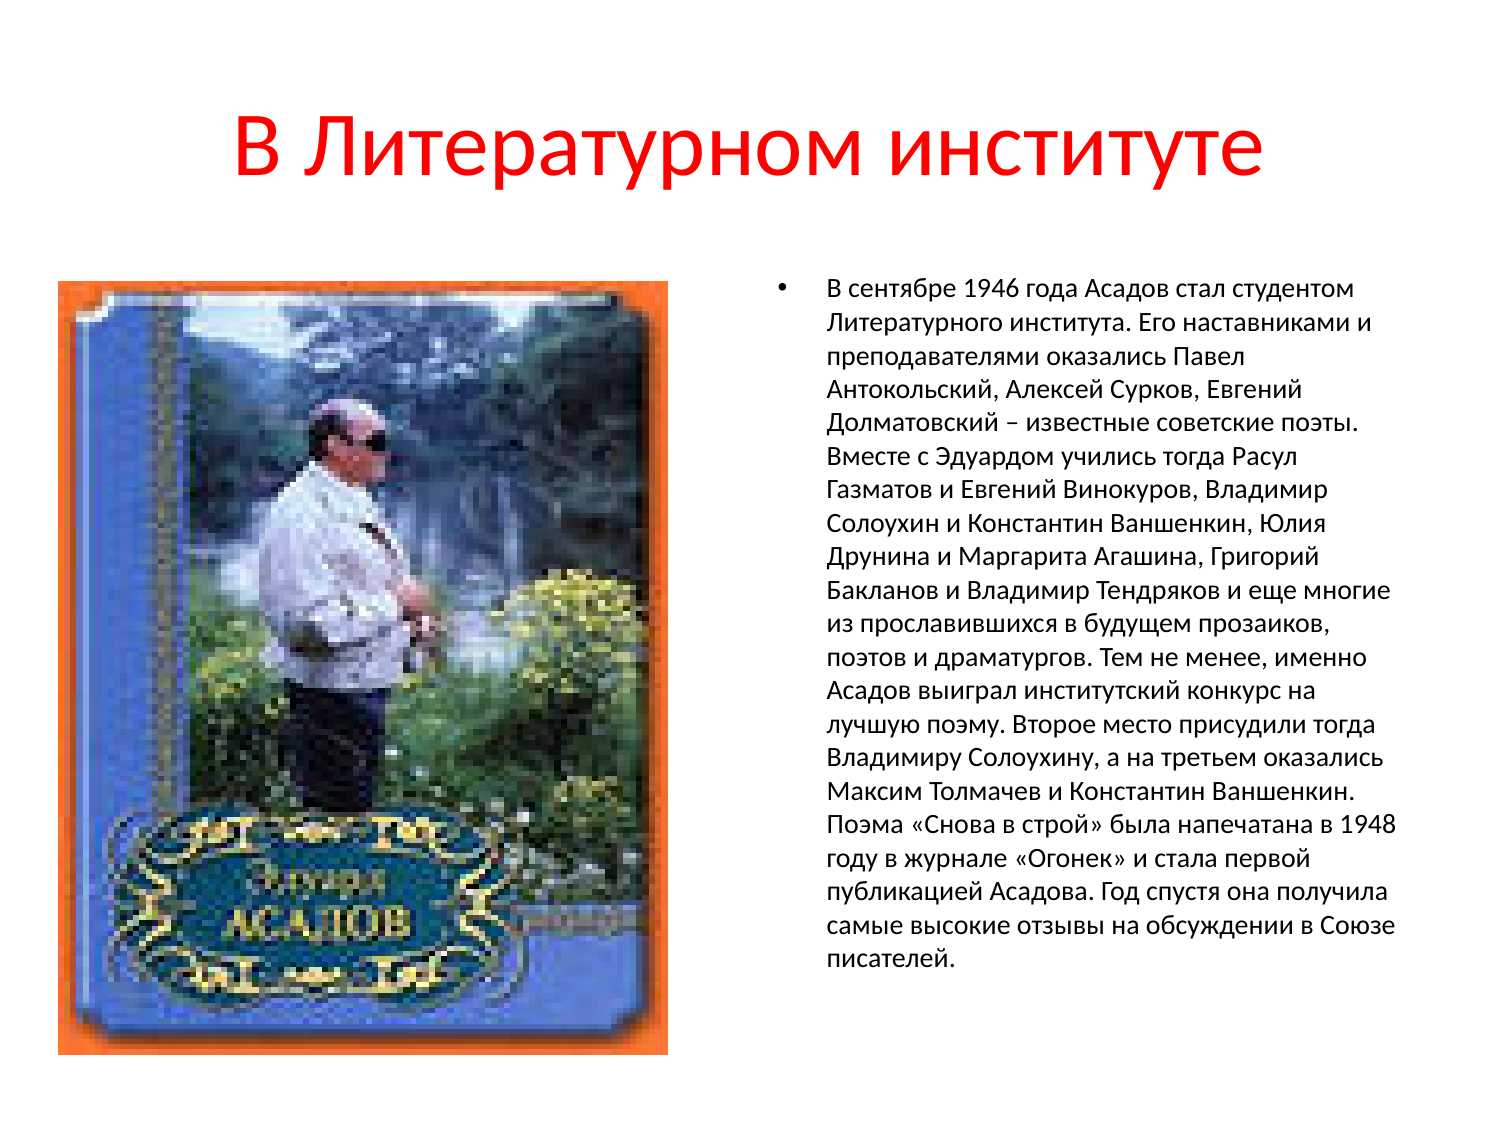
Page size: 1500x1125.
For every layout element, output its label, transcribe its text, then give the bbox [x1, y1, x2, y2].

list В сентябре 1946 года Асадов стал студентом Литературного института. Его наставниками и преподавателями оказались Павел Антокольский, Алексей Сурков, Евгений Долматовский – известные советские поэты. Вместе с Эдуардом учились тогда Расул Газматов и Евгений Винокуров, Владимир Солоухин и Константин Ваншенкин, Юлия Друнина и Маргарита Агашина, Григорий Бакланов и Владимир Тендряков и еще многие из прославившихся в будущем прозаиков, поэтов и драматургов. Тем не менее, именно Асадов выиграл институтский конкурс на лучшую поэму. Второе место присудили тогда Владимиру Солоухину, а на третьем оказались Максим Толмачев и Константин Ваншенкин. Поэма «Снова в строй» была напечатана в 1948 году в журнале «Огонек» и стала первой публикацией Асадова. Год спустя она получила самые высокие отзывы на обсуждении в Союзе писателей. [762, 262, 1425, 1005]
title В Литературном институте [75, 45, 1425, 233]
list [58, 280, 669, 1055]
